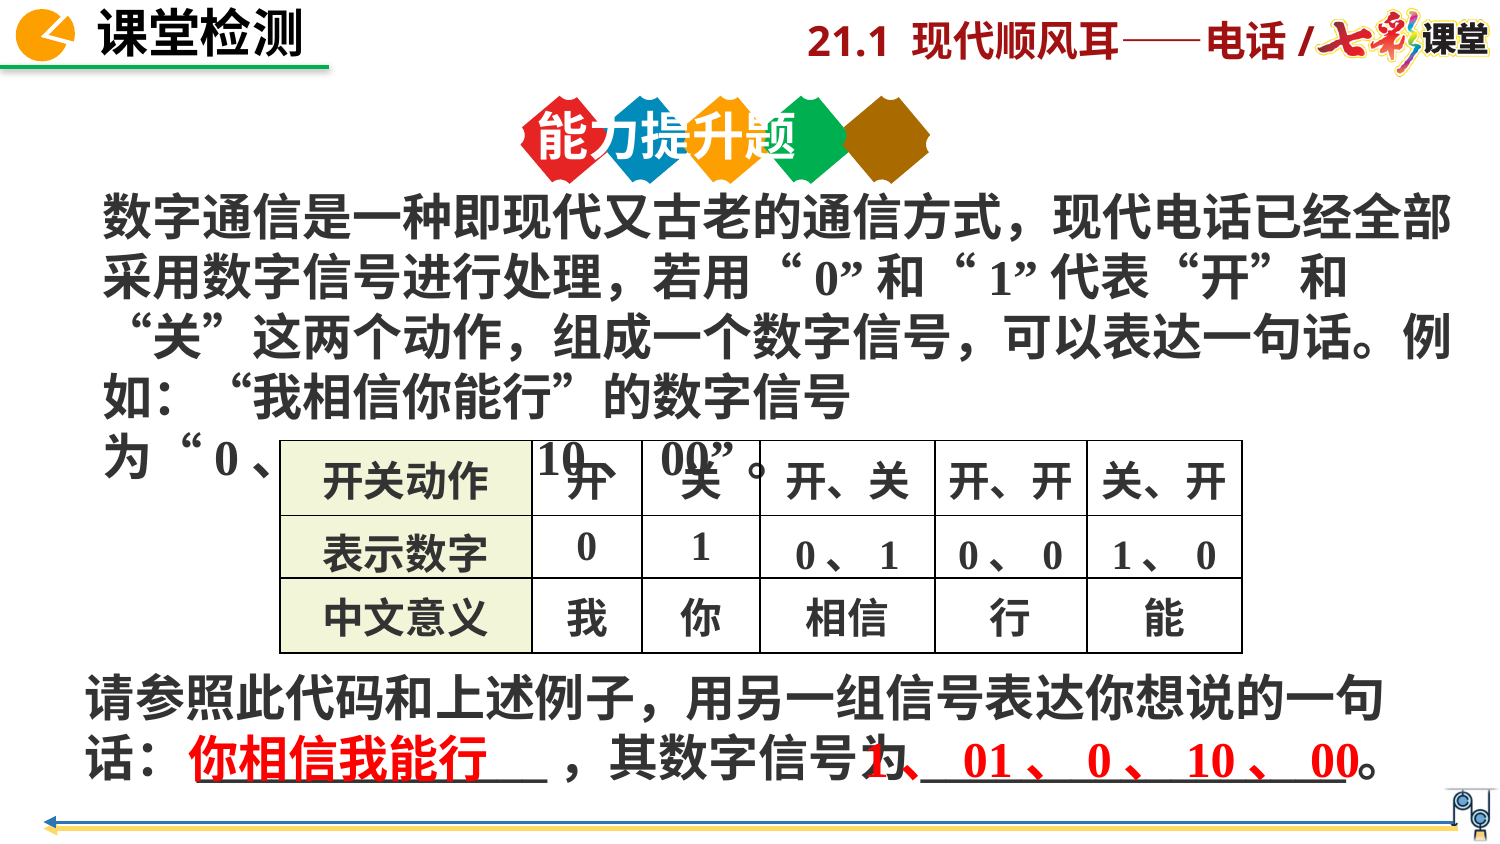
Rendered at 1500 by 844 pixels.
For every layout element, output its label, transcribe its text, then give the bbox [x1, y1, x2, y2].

table_cell 表示数字 [281, 516, 531, 577]
text_box 你相信我能行 [173, 719, 581, 795]
table_header 开、关 [761, 441, 934, 515]
table_header 关 [643, 441, 759, 515]
table_cell 你 [643, 579, 759, 652]
picture [1313, 7, 1492, 77]
table_header 开、开 [936, 441, 1086, 515]
table_cell 1、0 [1088, 516, 1241, 577]
text_box 能力提升题 [521, 95, 929, 174]
table_cell 0 [533, 516, 641, 577]
text_box 请参照此代码和上述例子，用另一组信号表达你想说的一句话：______________，其数字信号为_________________。 [70, 659, 1446, 794]
table_cell 0、0 [936, 516, 1086, 577]
table_cell 能 [1088, 579, 1241, 652]
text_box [527, 102, 924, 177]
table_cell 1 [643, 516, 759, 577]
table_cell 相信 [761, 579, 934, 652]
table_cell 我 [533, 579, 641, 652]
table_cell 0、1 [761, 516, 934, 577]
picture [1449, 793, 1493, 836]
table_header 开关动作 [281, 441, 531, 515]
text_box 数字通信是一种即现代又古老的通信方式，现代电话已经全部采用数字信号进行处理，若用“0”和“1”代表“开”和“关”这两个动作，组成一个数字信号，可以表达一句话。例如：“我相信你能行”的数字信号为“0、01、1、10、00”。 [87, 178, 1475, 493]
table_cell 中文意义 [281, 579, 531, 652]
text_box 1、01、0、10、00 [849, 719, 1375, 795]
table_cell 行 [936, 579, 1086, 652]
table_header 开 [533, 441, 641, 515]
table_header 关、开 [1088, 441, 1241, 515]
